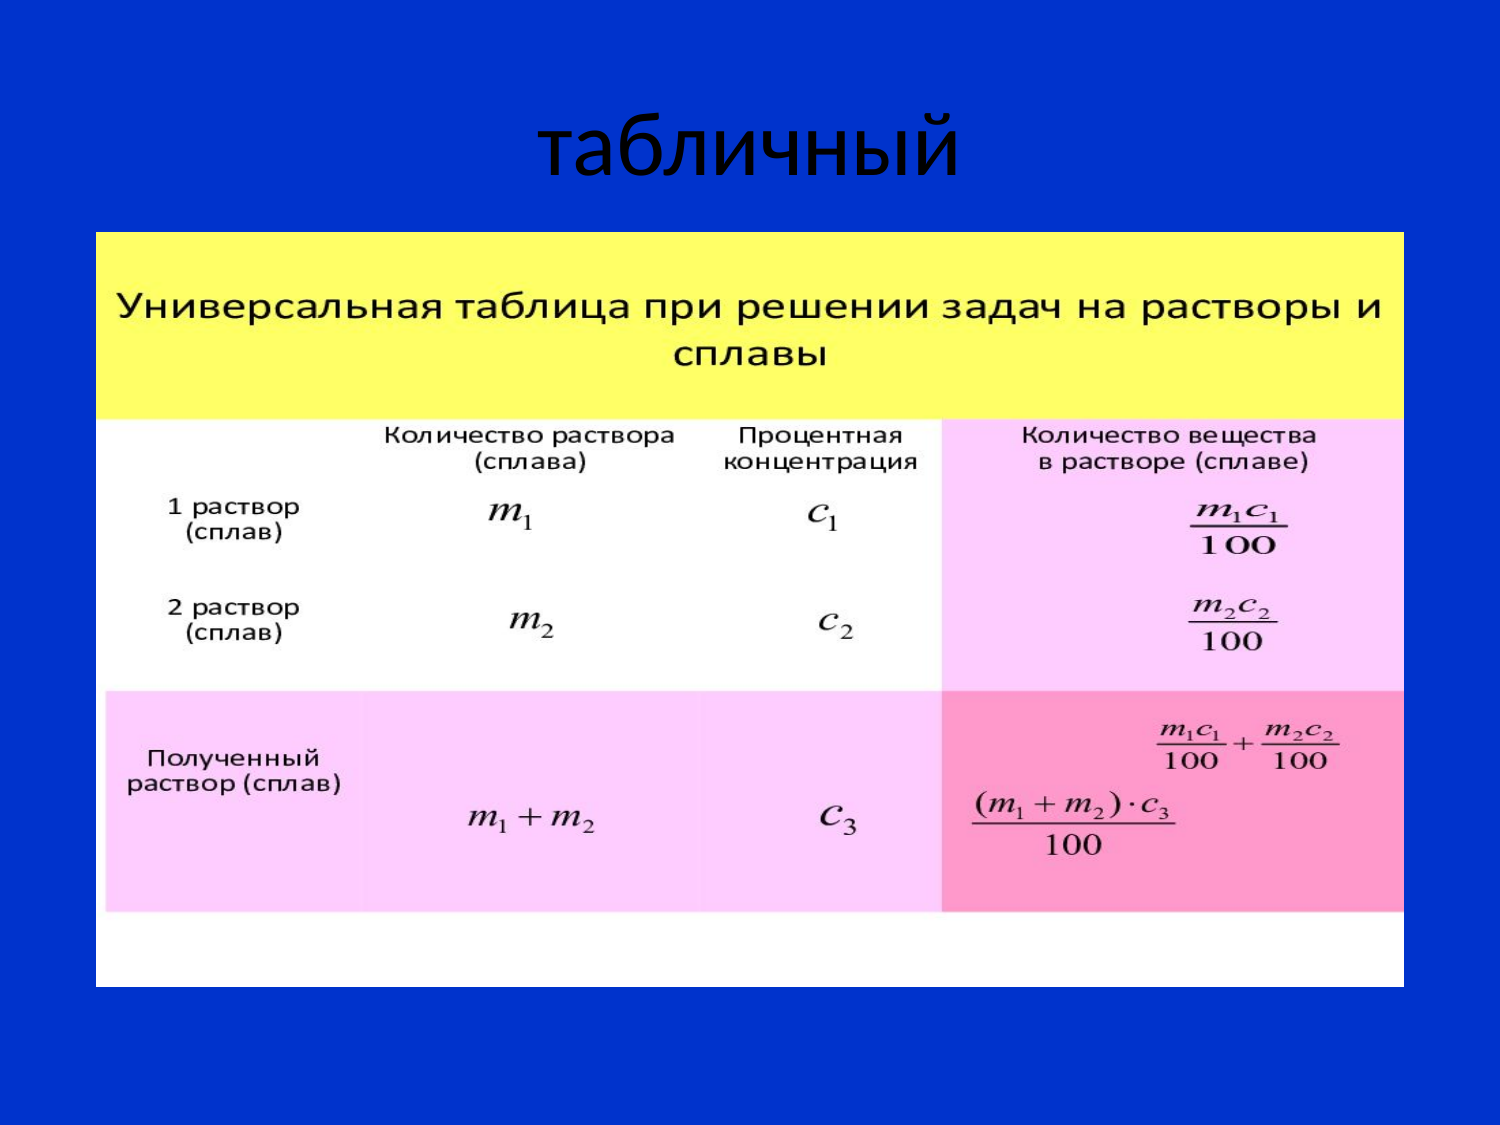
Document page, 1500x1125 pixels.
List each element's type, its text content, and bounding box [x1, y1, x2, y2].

picture [96, 232, 1404, 987]
title табличный [75, 45, 1425, 233]
